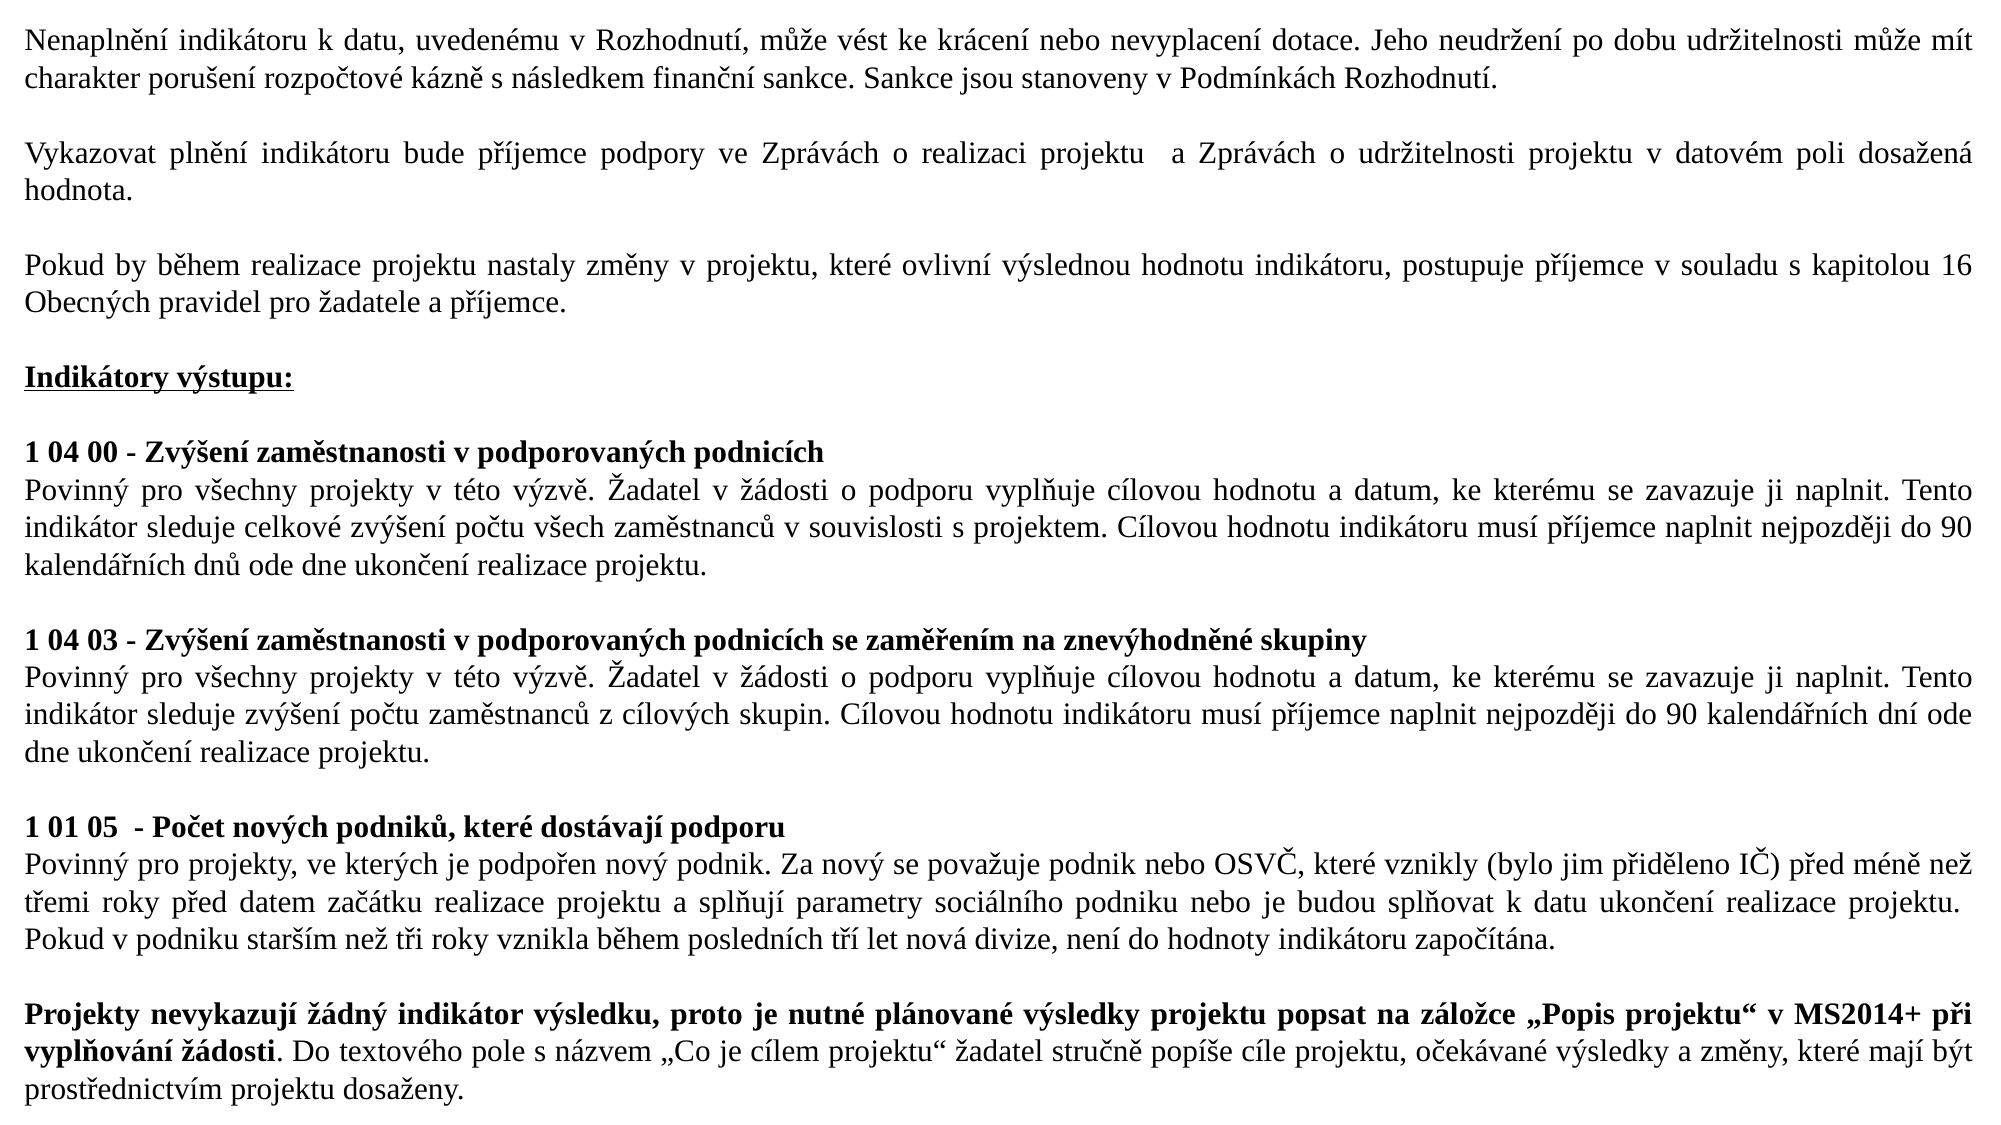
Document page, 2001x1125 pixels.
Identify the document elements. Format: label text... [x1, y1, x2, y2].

text_box Nenaplnění indikátoru k datu, uvedenému v Rozhodnutí, může vést ke krácení nebo nevyplacení dotace. Jeho neudržení po dobu udržitelnosti může mít charakter porušení rozpočtové kázně s následkem finanční sankce. Sankce jsou stanoveny v Podmínkách Rozhodnutí. Vykazovat plnění indikátoru bude příjemce podpory ve Zprávách o realizaci projektu a Zprávách o udržitelnosti projektu v datovém poli dosažená hodnota. Pokud by během realizace projektu nastaly změny v projektu, které ovlivní výslednou hodnotu indikátoru, postupuje příjemce v souladu s kapitolou 16 Obecných pravidel pro žadatele a příjemce. Indikátory výstupu: 1 04 00 - Zvýšení zaměstnanosti v podporovaných podnicích Povinný pro všechny projekty v této výzvě. Žadatel v žádosti o podporu vyplňuje cílovou hodnotu a datum, ke kterému se zavazuje ji naplnit. Tento indikátor sleduje celkové zvýšení počtu všech zaměstnanců v souvislosti s projektem. Cílovou hodnotu indikátoru musí příjemce naplnit nejpozději do 90 kalendářních dnů ode dne ukončení realizace projektu. 1 04 03 - Zvýšení zaměstnanosti v podporovaných podnicích se zaměřením na znevýhodněné skupiny Povinný pro všechny projekty v této výzvě. Žadatel v žádosti o podporu vyplňuje cílovou hodnotu a datum, ke kterému se zavazuje ji naplnit. Tento indikátor sleduje zvýšení počtu zaměstnanců z cílových skupin. Cílovou hodnotu indikátoru musí příjemce naplnit nejpozději do 90 kalendářních dní ode dne ukončení realizace projektu. 1 01 05 - Počet nových podniků, které dostávají podporu Povinný pro projekty, ve kterých je podpořen nový podnik. Za nový se považuje podnik nebo OSVČ, které vznikly (bylo jim přiděleno IČ) před méně než třemi roky před datem začátku realizace projektu a splňují parametry sociálního podniku nebo je budou splňovat k datu ukončení realizace projektu. Pokud v podniku starším než tři roky vznikla během posledních tří let nová divize, není do hodnoty indikátoru započítána. Projekty nevykazují žádný indikátor výsledku, proto je nutné plánované výsledky projektu popsat na záložce „Popis projektu“ v MS2014+ při vyplňování žádosti. Do textového pole s názvem „Co je cílem projektu“ žadatel stručně popíše cíle projektu, očekávané výsledky a změny, které mají být prostřednictvím projektu dosaženy. [9, 12, 1991, 1113]
